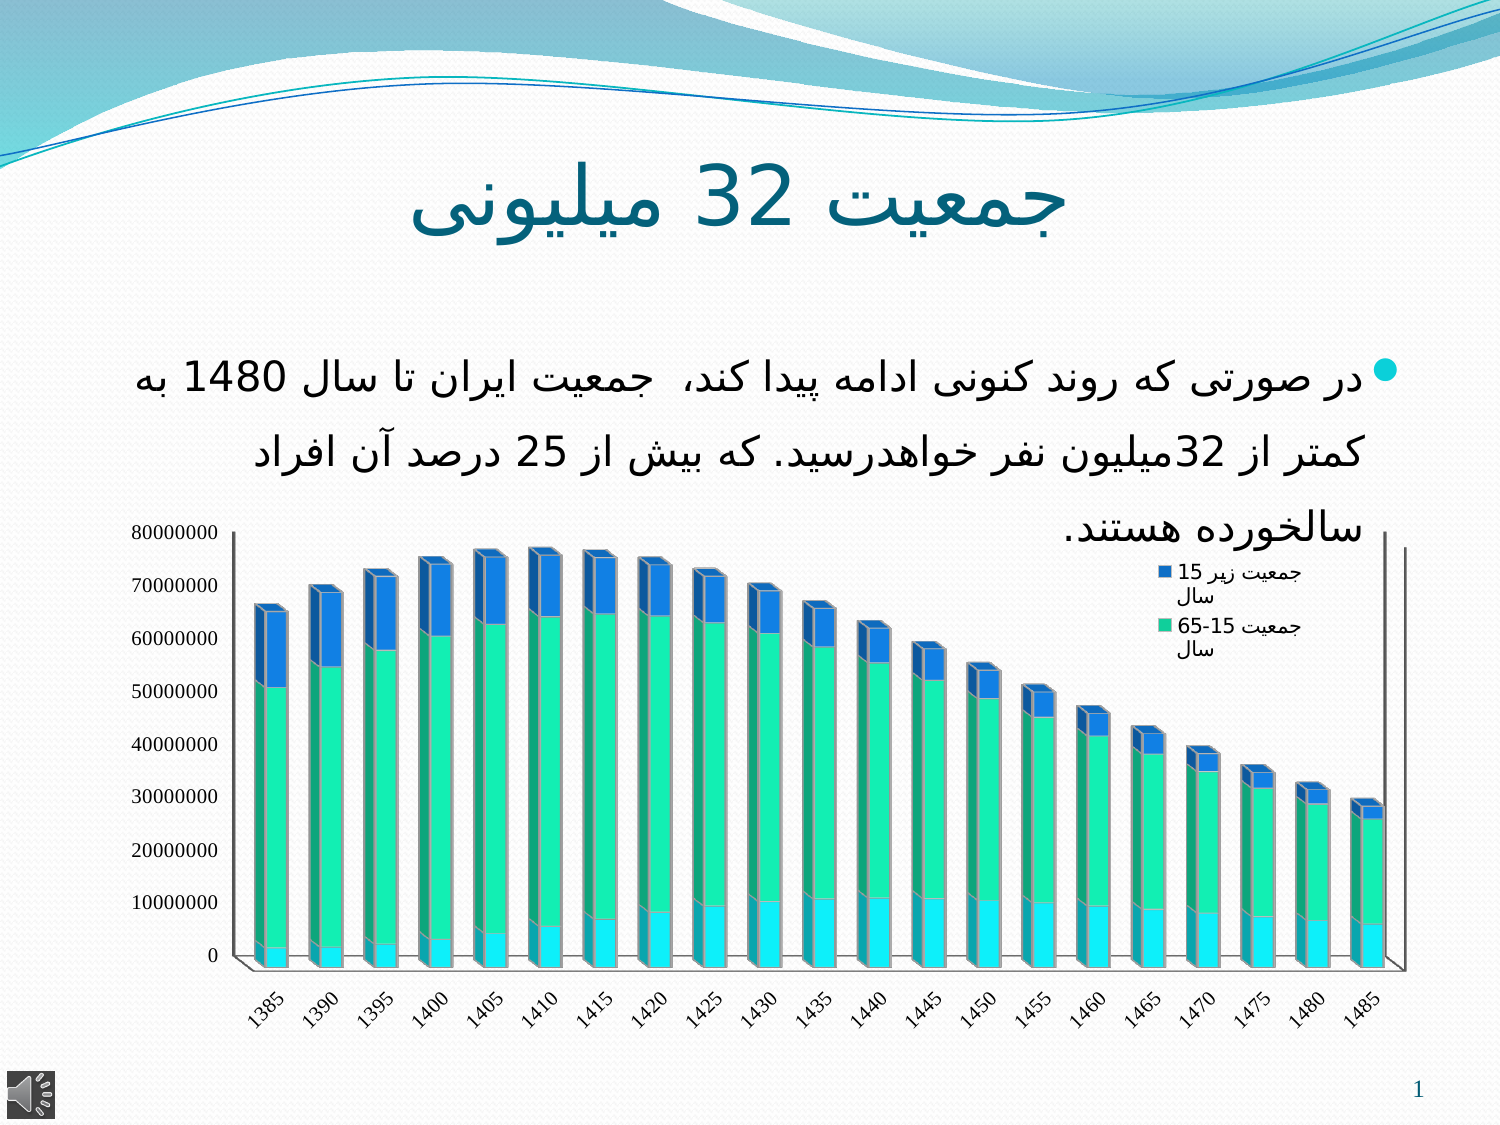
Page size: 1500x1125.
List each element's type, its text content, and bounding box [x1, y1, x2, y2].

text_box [5, 1070, 56, 1121]
slide_number 1 [1299, 1068, 1425, 1103]
title جمعیت 32 میلیونی [64, 54, 1416, 243]
list در صورتی که روند کنونی ادامه پیدا کند، جمعیت ایران تا سال 1480 به کمتر از 32میلیون نفر خواهد‌رسید. که بیش از 25 درصد آن افراد سالخورده هستند. [74, 317, 1426, 502]
chart [52, 503, 1446, 1056]
